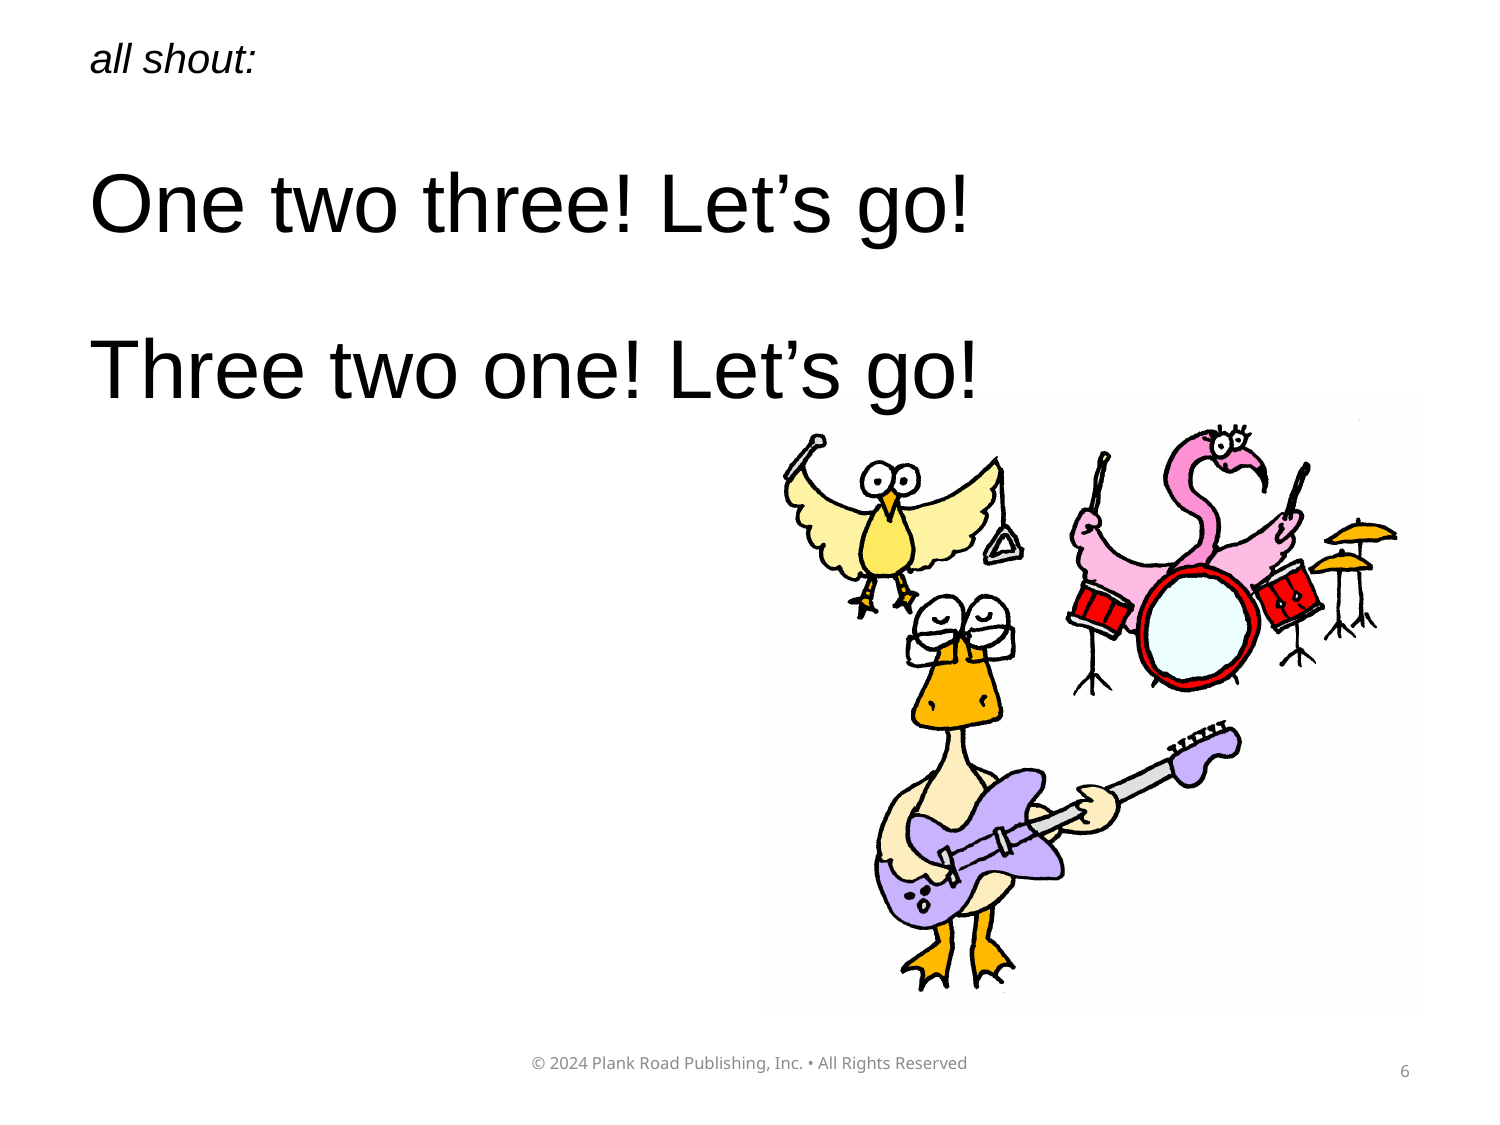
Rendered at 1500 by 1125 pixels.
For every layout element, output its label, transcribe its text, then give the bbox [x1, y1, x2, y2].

list all shout: One two three! Let’s go! Three two one! Let’s go! [75, 0, 1425, 1014]
slide_number 6 [1074, 1042, 1425, 1103]
picture [760, 390, 1426, 1014]
